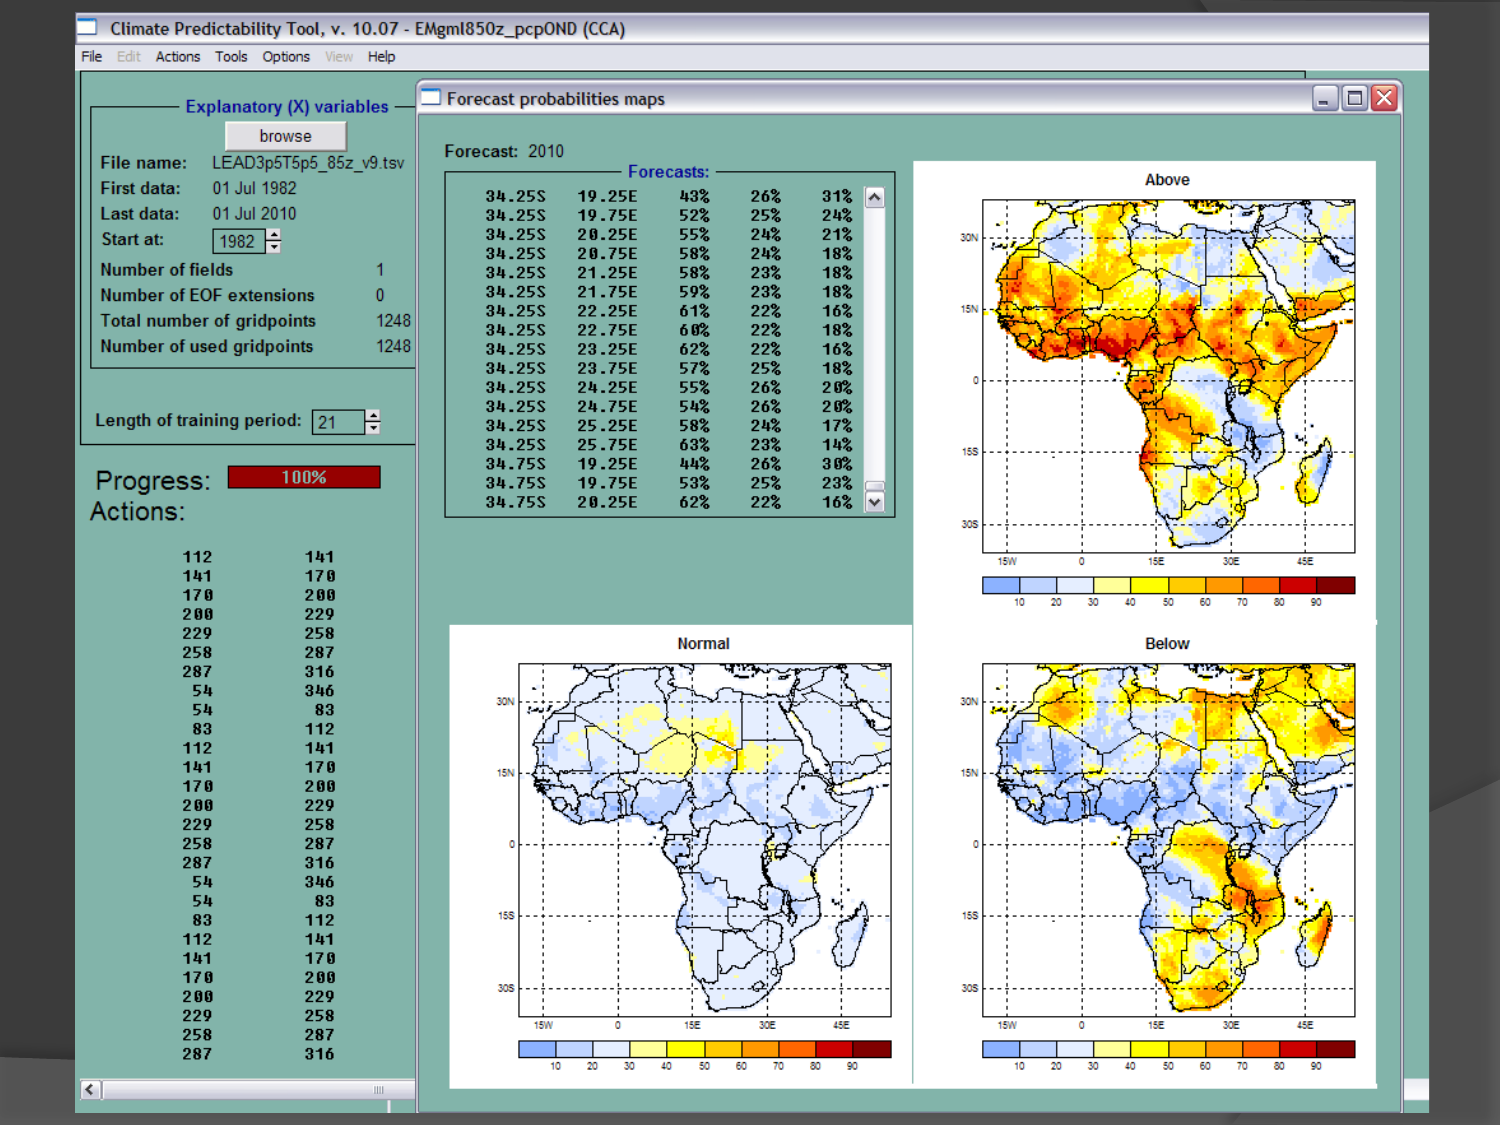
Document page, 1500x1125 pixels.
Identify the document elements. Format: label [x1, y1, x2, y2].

picture [74, 12, 1430, 1113]
